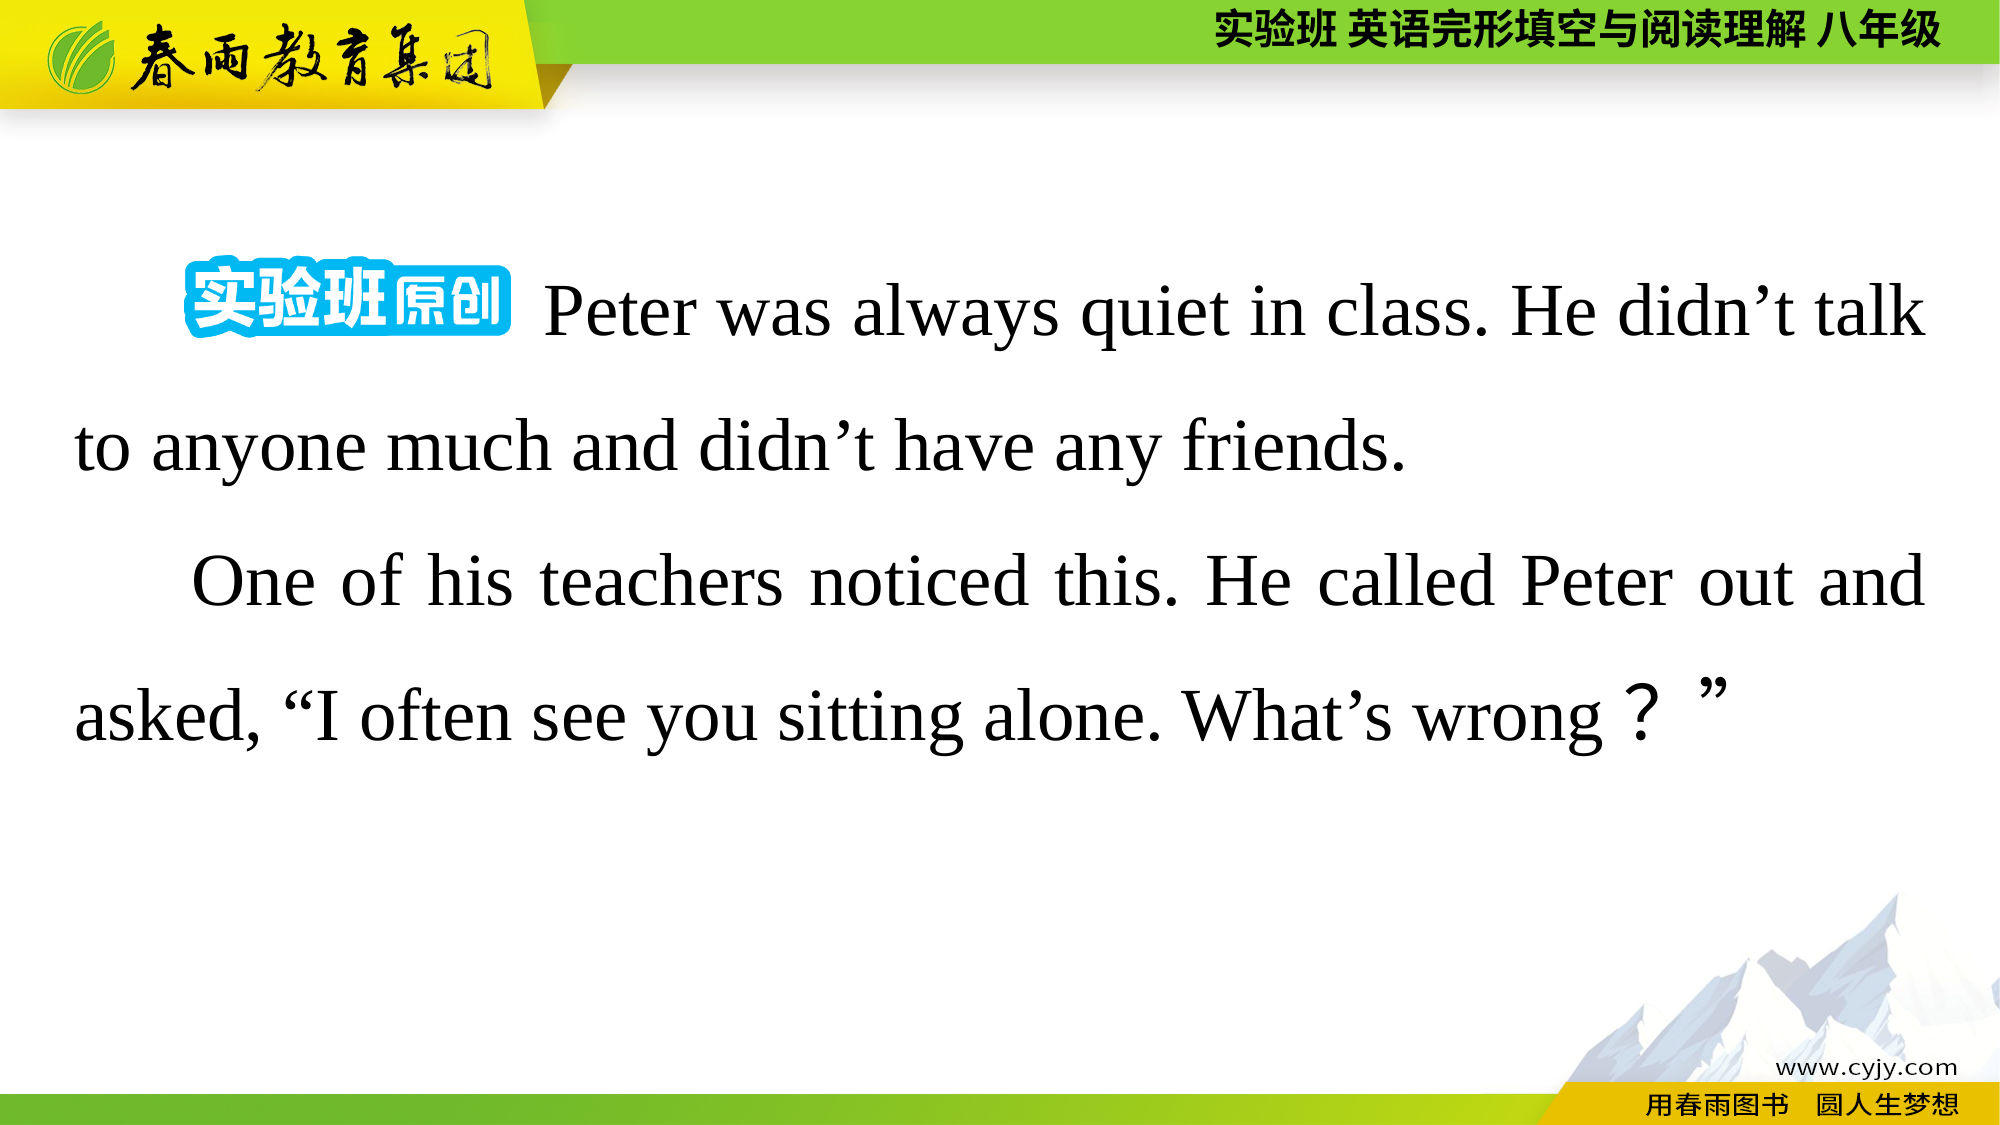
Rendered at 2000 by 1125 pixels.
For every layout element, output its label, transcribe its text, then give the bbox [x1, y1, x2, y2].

picture [0, 0, 2000, 1125]
list Peter was always quiet in class. He didn’t talk to anyone much and didn’t have any friends. One of his teachers noticed this. He called Peter out and asked, “I often see you sitting alone. What’s wrong？” [59, 208, 1944, 769]
